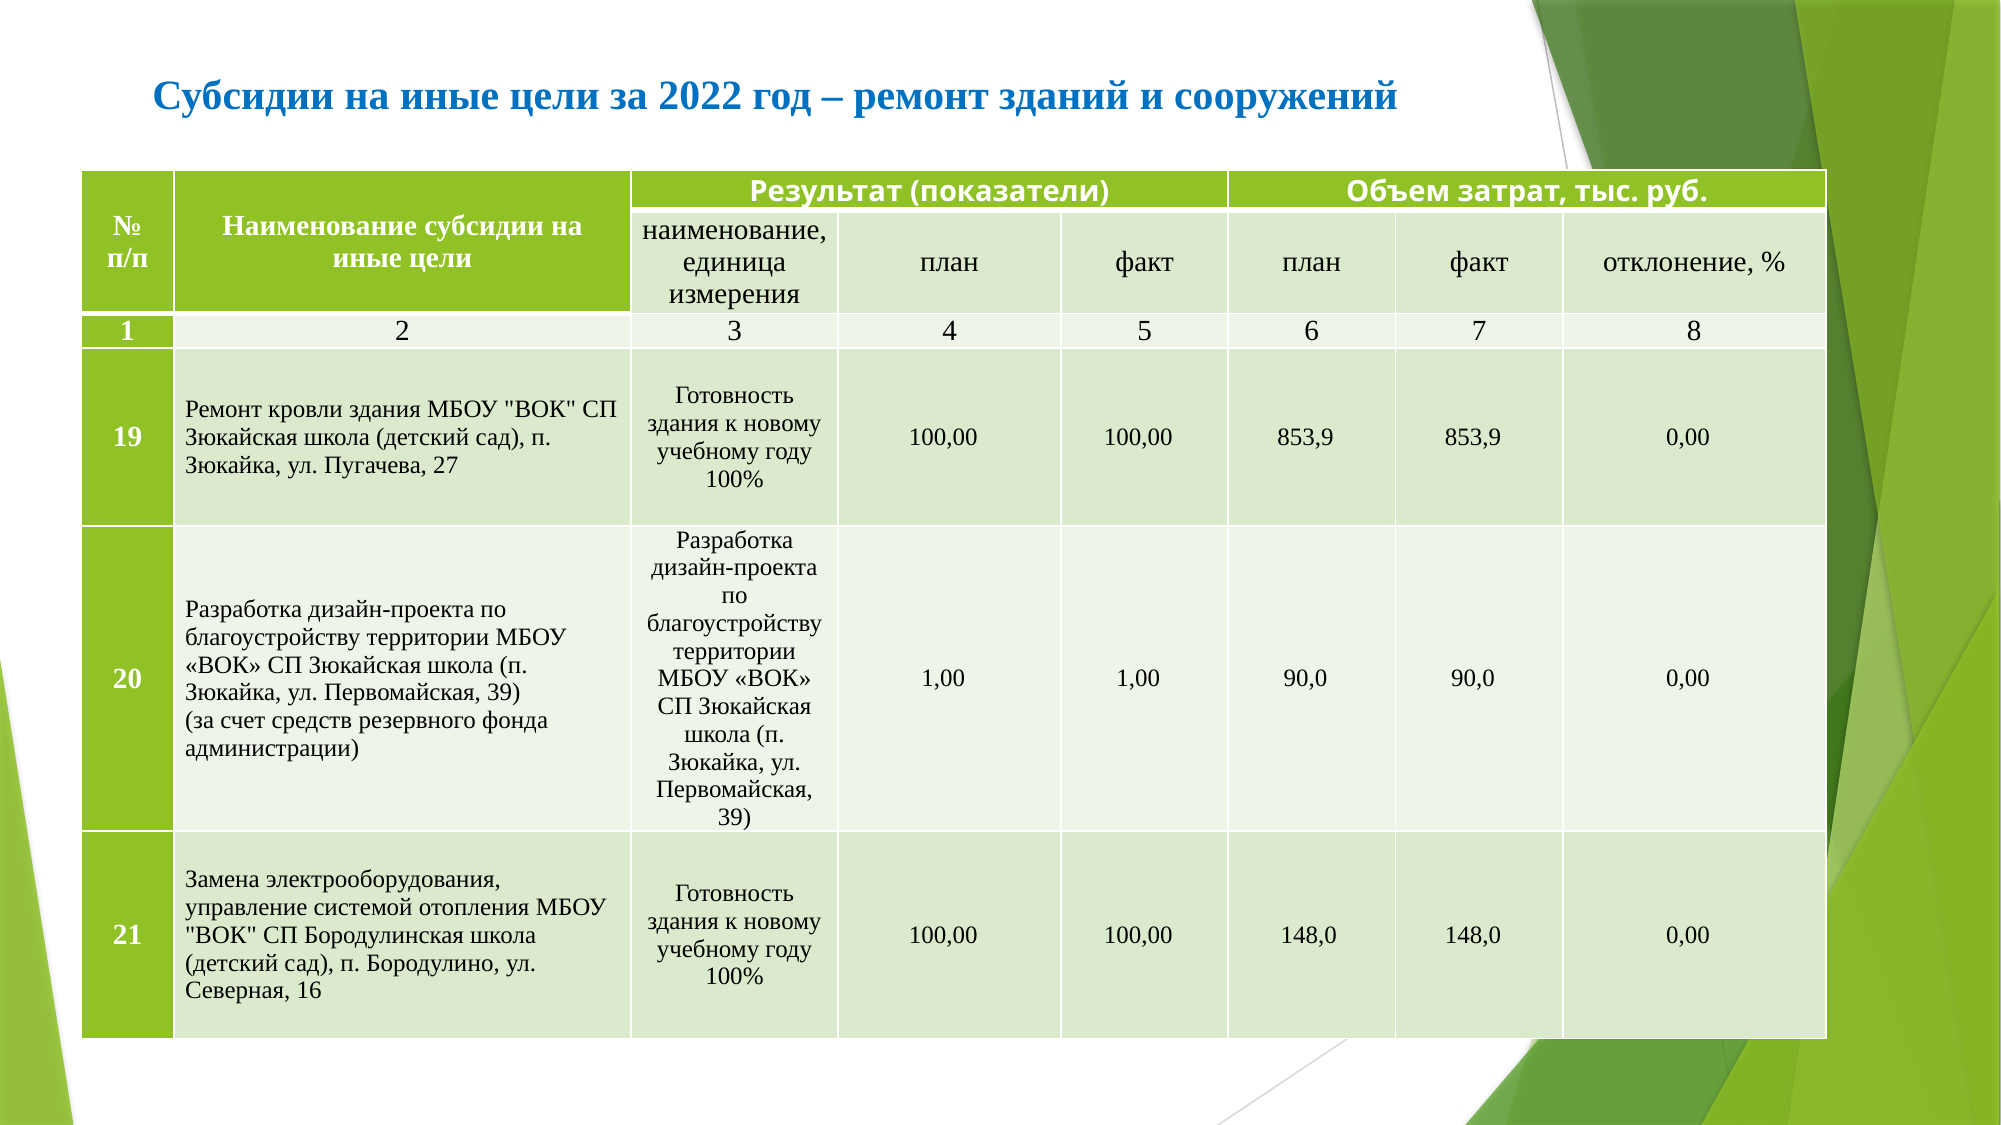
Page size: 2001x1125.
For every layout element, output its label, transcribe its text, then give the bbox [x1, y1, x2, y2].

table_cell Готовность здания к новому учебному году 100% [632, 349, 837, 525]
table_cell 4 [839, 314, 1060, 347]
table_header Объем затрат, тыс. руб. [1229, 171, 1825, 207]
table_cell факт [1062, 213, 1227, 313]
table_cell 853,9 [1229, 349, 1395, 525]
table_header Наименование субсидии на иные цели [175, 171, 630, 311]
table_cell 0,00 [1564, 349, 1825, 525]
table_cell 100,00 [839, 832, 1060, 1038]
table_cell отклонение, % [1564, 213, 1825, 313]
table_cell 100,00 [1062, 349, 1227, 525]
table_cell 1 [82, 316, 173, 347]
table_cell 3 [632, 314, 837, 347]
table_cell 19 [82, 349, 173, 525]
table_cell Разработка дизайн-проекта по благоустройству территории МБОУ «ВОК» СП Зюкайская школа (п. Зюкайка, ул. Первомайская, 39) [632, 527, 837, 830]
table_cell 21 [82, 832, 173, 1038]
table_cell 0,00 [1564, 527, 1825, 830]
table_cell 5 [1062, 314, 1227, 347]
table_cell 853,9 [1396, 349, 1562, 525]
table_cell наименование, единица измерения [632, 213, 837, 313]
table_cell 1,00 [839, 527, 1060, 830]
table_cell 20 [82, 527, 173, 830]
table_cell 148,0 [1396, 832, 1562, 1038]
table_cell Замена электрооборудования, управление системой отопления МБОУ "ВОК" СП Бородулинская школа (детский сад), п. Бородулино, ул. Северная, 16 [175, 832, 630, 1038]
table_cell 1,00 [1062, 527, 1227, 830]
table_cell факт [1396, 213, 1562, 313]
table_header № п/п [82, 171, 173, 311]
table_cell 100,00 [1062, 832, 1227, 1038]
table_cell 90,0 [1229, 527, 1395, 830]
table_cell 0,00 [1564, 832, 1825, 1038]
title Субсидии на иные цели за 2022 год – ремонт зданий и сооружений [137, 59, 1863, 179]
table_cell Готовность здания к новому учебному году 100% [632, 832, 837, 1038]
table_cell 148,0 [1229, 832, 1395, 1038]
table_cell Ремонт кровли здания МБОУ "ВОК" СП Зюкайская школа (детский сад), п. Зюкайка, ул. Пугачева, 27 [175, 349, 630, 525]
table_cell 6 [1229, 314, 1395, 347]
table_header Результат (показатели) [632, 171, 1227, 207]
table_cell 90,0 [1396, 527, 1562, 830]
table_cell план [839, 213, 1060, 313]
table_cell Разработка дизайн-проекта по благоустройству территории МБОУ «ВОК» СП Зюкайская школа (п. Зюкайка, ул. Первомайская, 39) (за счет средств резервного фонда администрации) [175, 527, 630, 830]
table_cell 2 [175, 316, 630, 347]
table_cell план [1229, 213, 1395, 313]
table_cell 8 [1564, 314, 1825, 347]
table_cell 7 [1396, 314, 1562, 347]
table_cell 100,00 [839, 349, 1060, 525]
